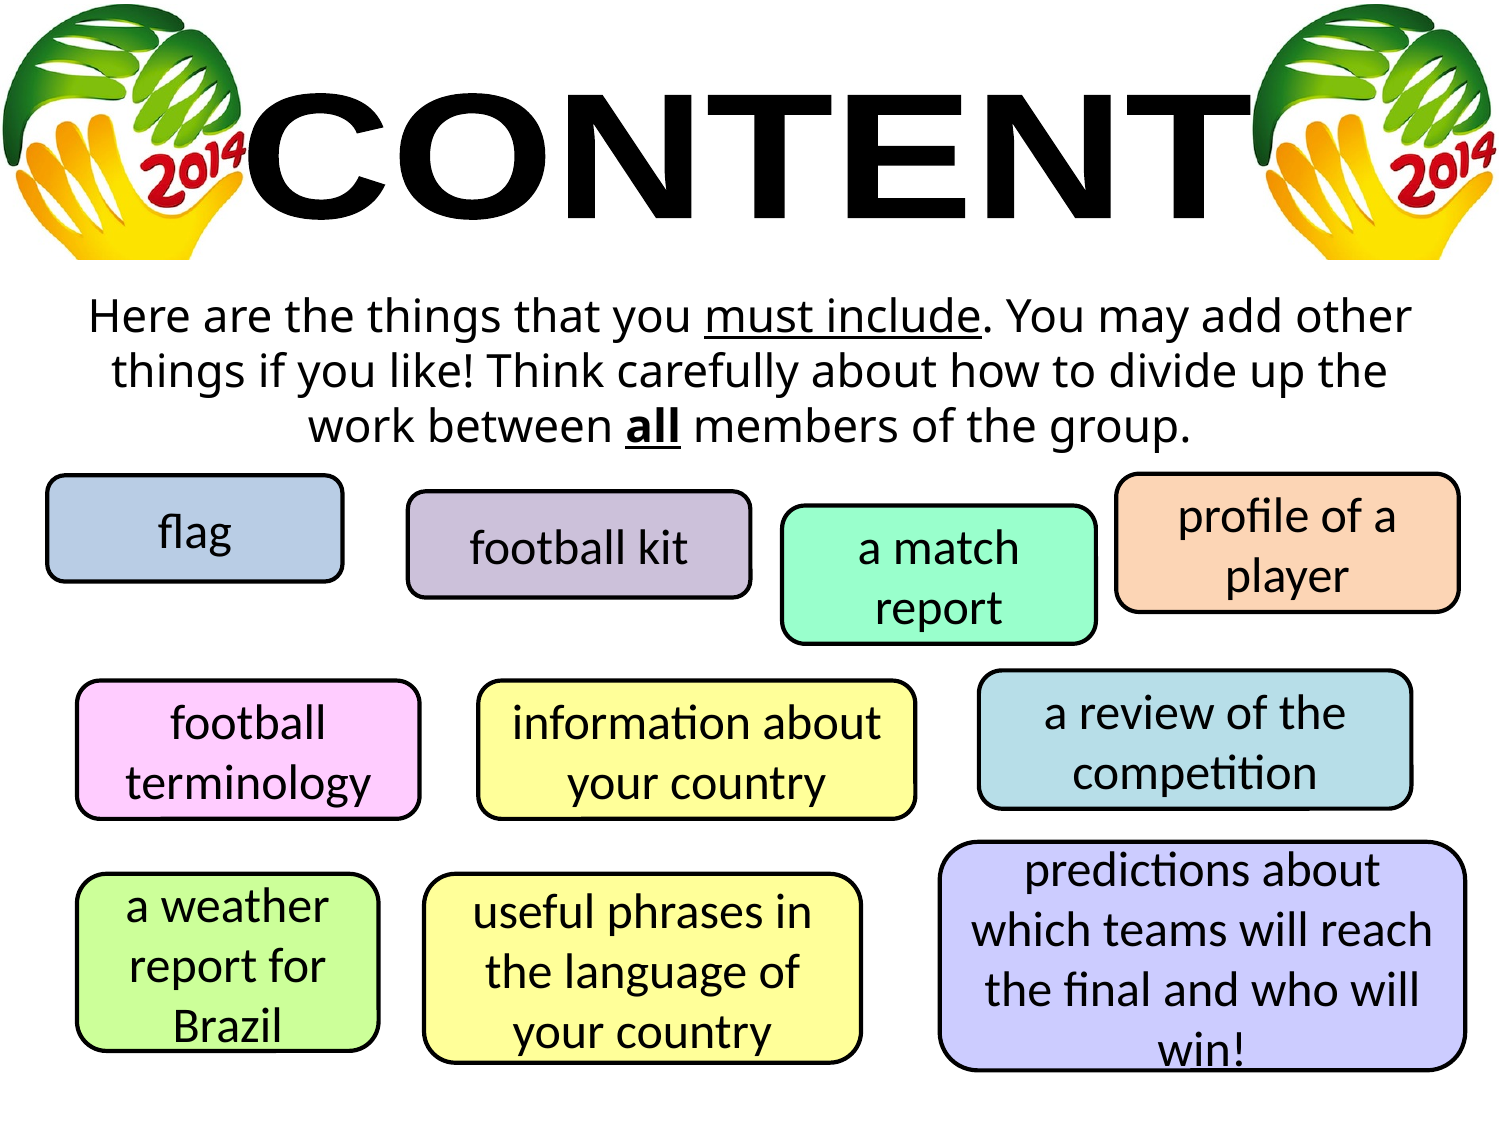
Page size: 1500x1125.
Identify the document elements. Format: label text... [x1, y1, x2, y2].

text_box Here are the things that you must include. You may add other things if you like! Think carefully about how to divide up the work between all members of the group. [41, 278, 1459, 519]
text_box predictions about which teams will reach the final and who will win! [937, 839, 1468, 1073]
text_box useful phrases in the language of your country [421, 871, 864, 1065]
text_box flag [45, 473, 345, 584]
text_box a weather report for Brazil [74, 871, 381, 1054]
picture [0, 4, 249, 260]
text_box information about your country [476, 678, 918, 821]
text_box profile of a player [1114, 471, 1461, 615]
text_box a match report [779, 503, 1099, 646]
picture [1250, 4, 1500, 260]
text_box a review of the competition [976, 668, 1414, 811]
text_box football terminology [74, 678, 422, 821]
text_box football kit [405, 489, 753, 600]
